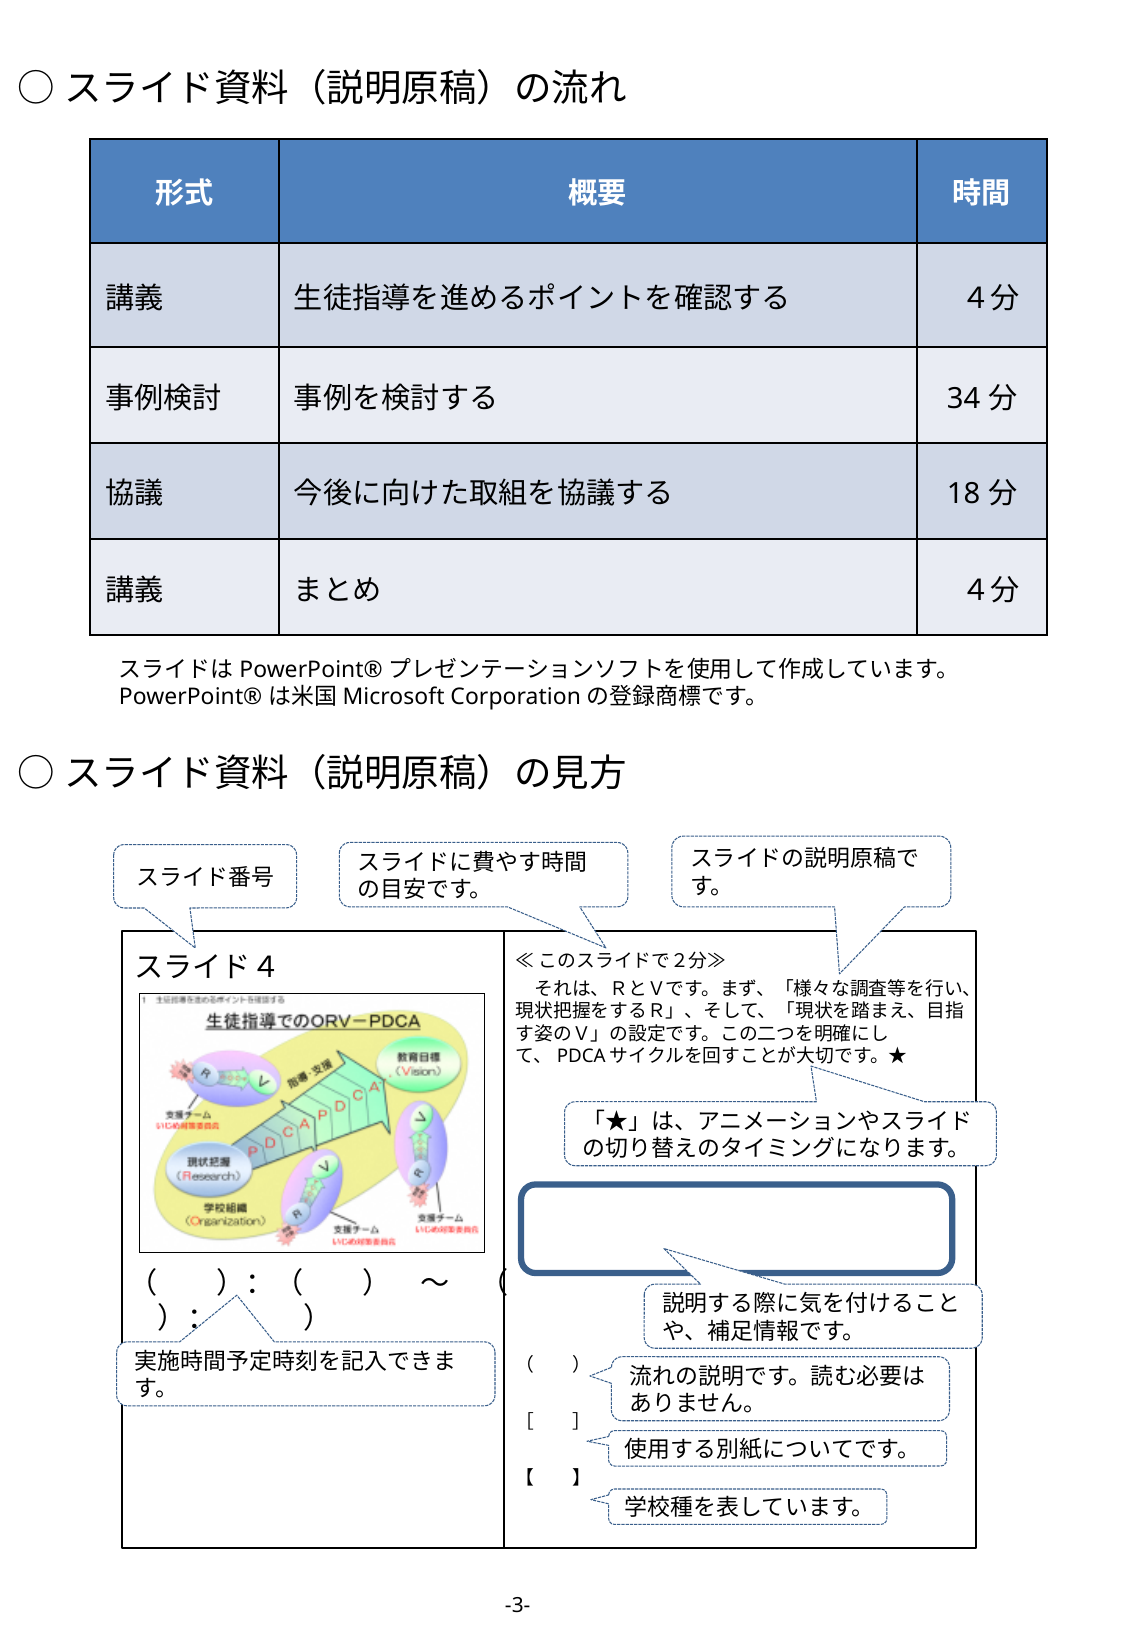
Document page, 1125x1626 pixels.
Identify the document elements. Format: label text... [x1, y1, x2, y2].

table_cell 講義 [91, 244, 278, 346]
table_cell ４分 [918, 540, 1046, 634]
table_header 概要 [280, 140, 916, 242]
table_cell 34分 [918, 348, 1046, 442]
text_box ○スライド資料（説明原稿）の見方 [3, 741, 642, 802]
table_cell 事例検討 [91, 348, 278, 442]
text_box スライドはPowerPoint®プレゼンテーションソフトを使用して作成しています。 PowerPoint®は米国Microsoft Corporationの登録商標です。 [104, 647, 975, 717]
table_cell 18分 [918, 444, 1046, 538]
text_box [113, 835, 997, 1549]
text_box -3- [490, 1584, 635, 1625]
table_cell まとめ [280, 540, 916, 634]
table_cell 今後に向けた取組を協議する [280, 444, 916, 538]
table_cell ４分 [918, 244, 1046, 346]
table_header 形式 [91, 140, 278, 242]
table_cell 講義 [91, 540, 278, 634]
table_cell 事例を検討する [280, 348, 916, 442]
table_cell 生徒指導を進めるポイントを確認する [280, 244, 916, 346]
table_cell 協議 [91, 444, 278, 538]
text_box ○スライド資料（説明原稿）の流れ [3, 56, 642, 117]
table_header 時間 [918, 140, 1046, 242]
